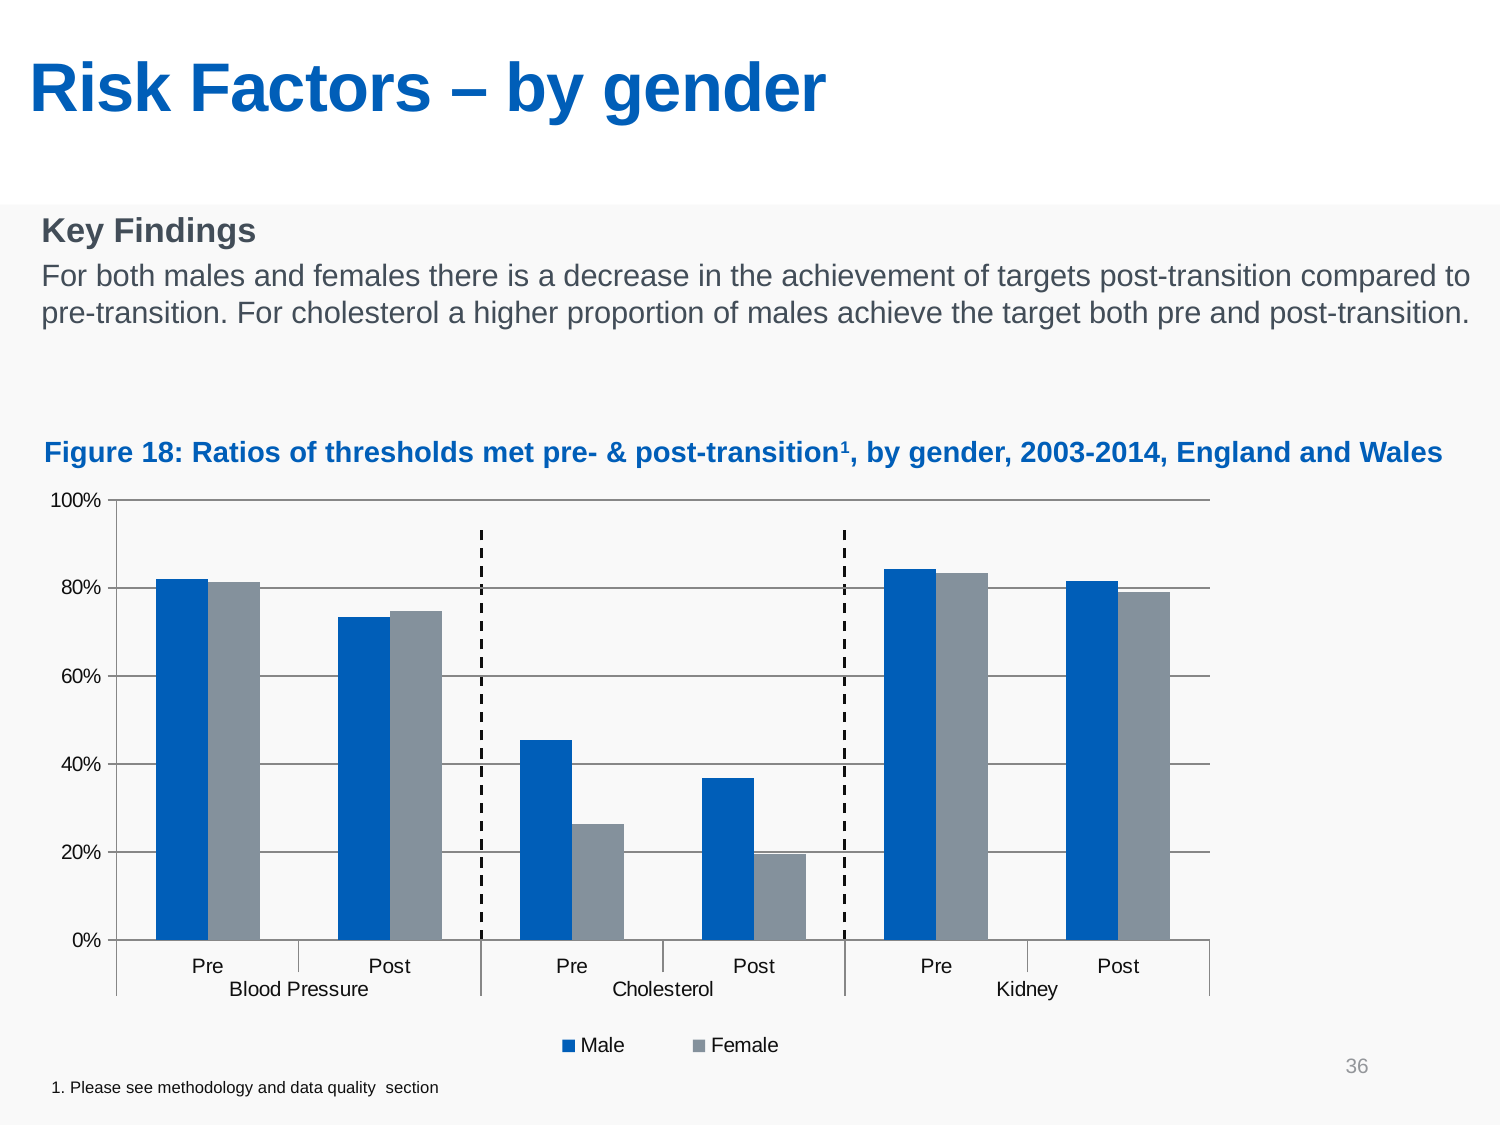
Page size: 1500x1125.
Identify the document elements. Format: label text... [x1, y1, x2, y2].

slide_number 36 [1033, 1035, 1384, 1095]
text_box Figure 18: Ratios of thresholds met pre- & post-transition1, by gender, 2003-2014, England and Wales [29, 425, 1471, 476]
title Risk Factors – by gender [29, 42, 1447, 149]
text_box 1. Please see methodology and data quality section [36, 1090, 461, 1104]
chart [29, 475, 1365, 1083]
list Key Findings For both males and females there is a decrease in the achievement of targets post-transition compared to pre-transition. For cholesterol a higher proportion of males achieve the target both pre and post-transition. [41, 208, 1483, 362]
